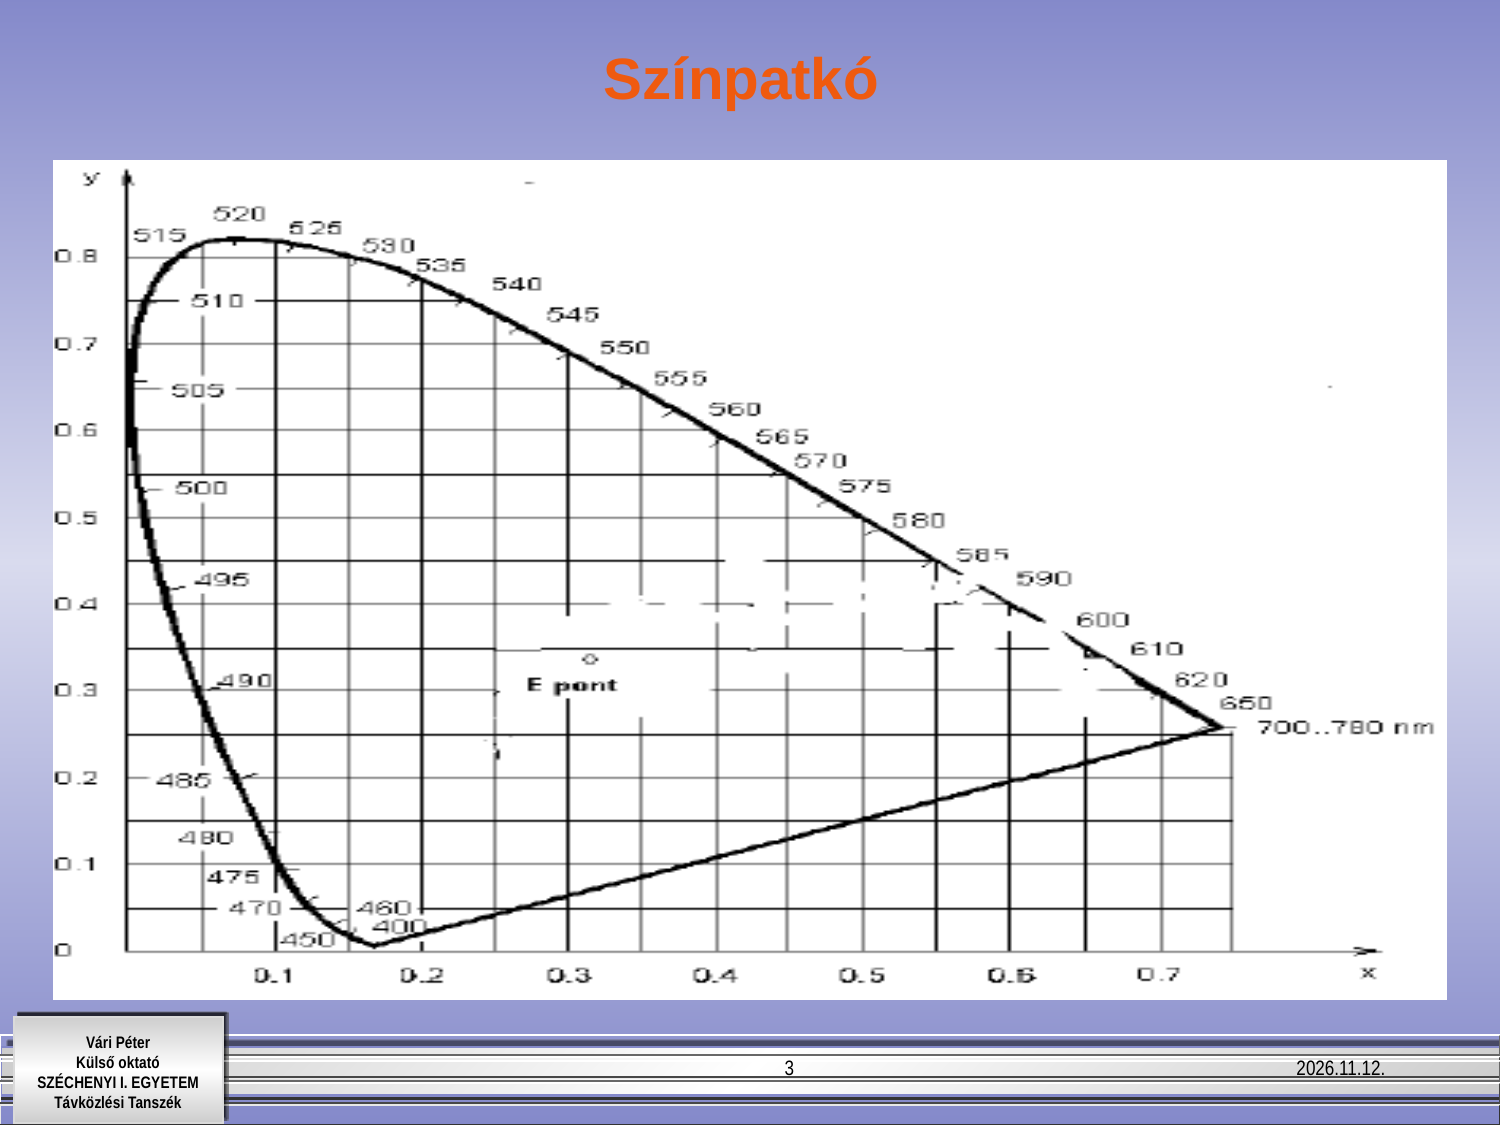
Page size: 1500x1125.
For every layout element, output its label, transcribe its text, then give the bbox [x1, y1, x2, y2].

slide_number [1281, 1046, 1500, 1095]
slide_number 3 [726, 1046, 810, 1095]
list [52, 160, 1448, 1000]
title Színpatkó [111, 30, 1388, 120]
